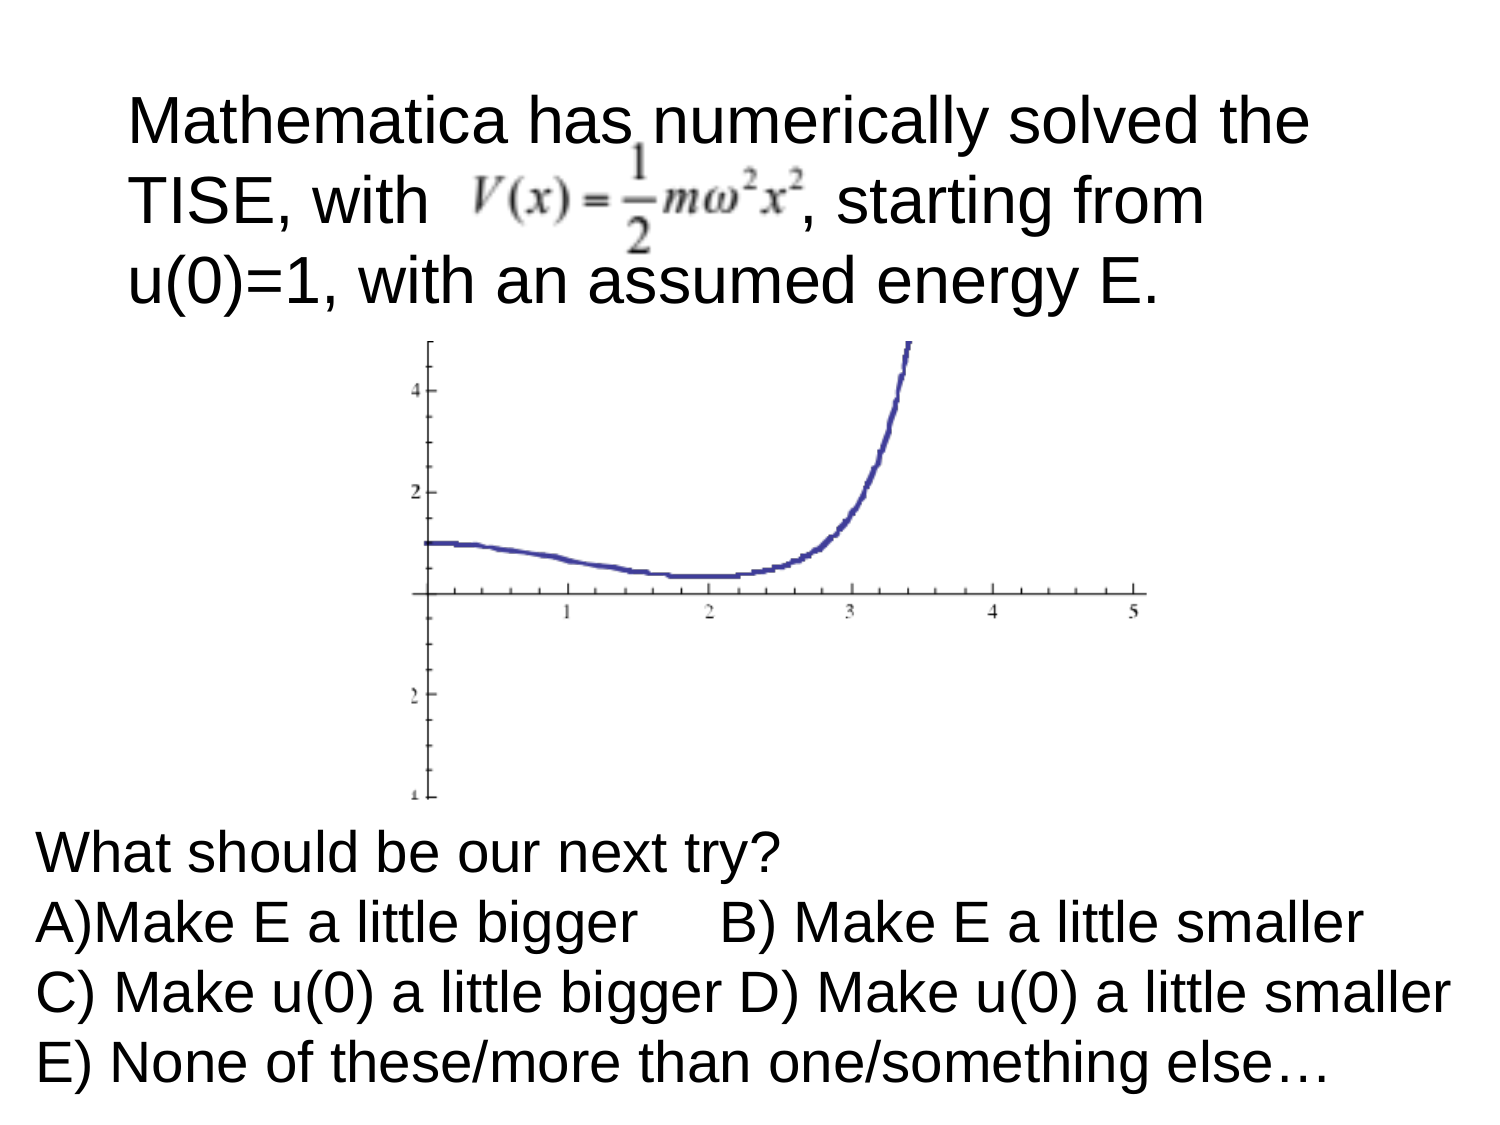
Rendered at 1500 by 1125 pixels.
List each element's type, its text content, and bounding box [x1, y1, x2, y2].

title Mathematica has numerically solved the TISE, with , starting from u(0)=1, with an assumed energy E. [112, 72, 1388, 321]
picture [396, 340, 1147, 808]
text_box What should be our next try? Make E a little bigger B) Make E a little smaller C) Make u(0) a little bigger D) Make u(0) a little smaller E) None of these/more than one/something else… [20, 806, 1470, 1102]
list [467, 130, 810, 262]
